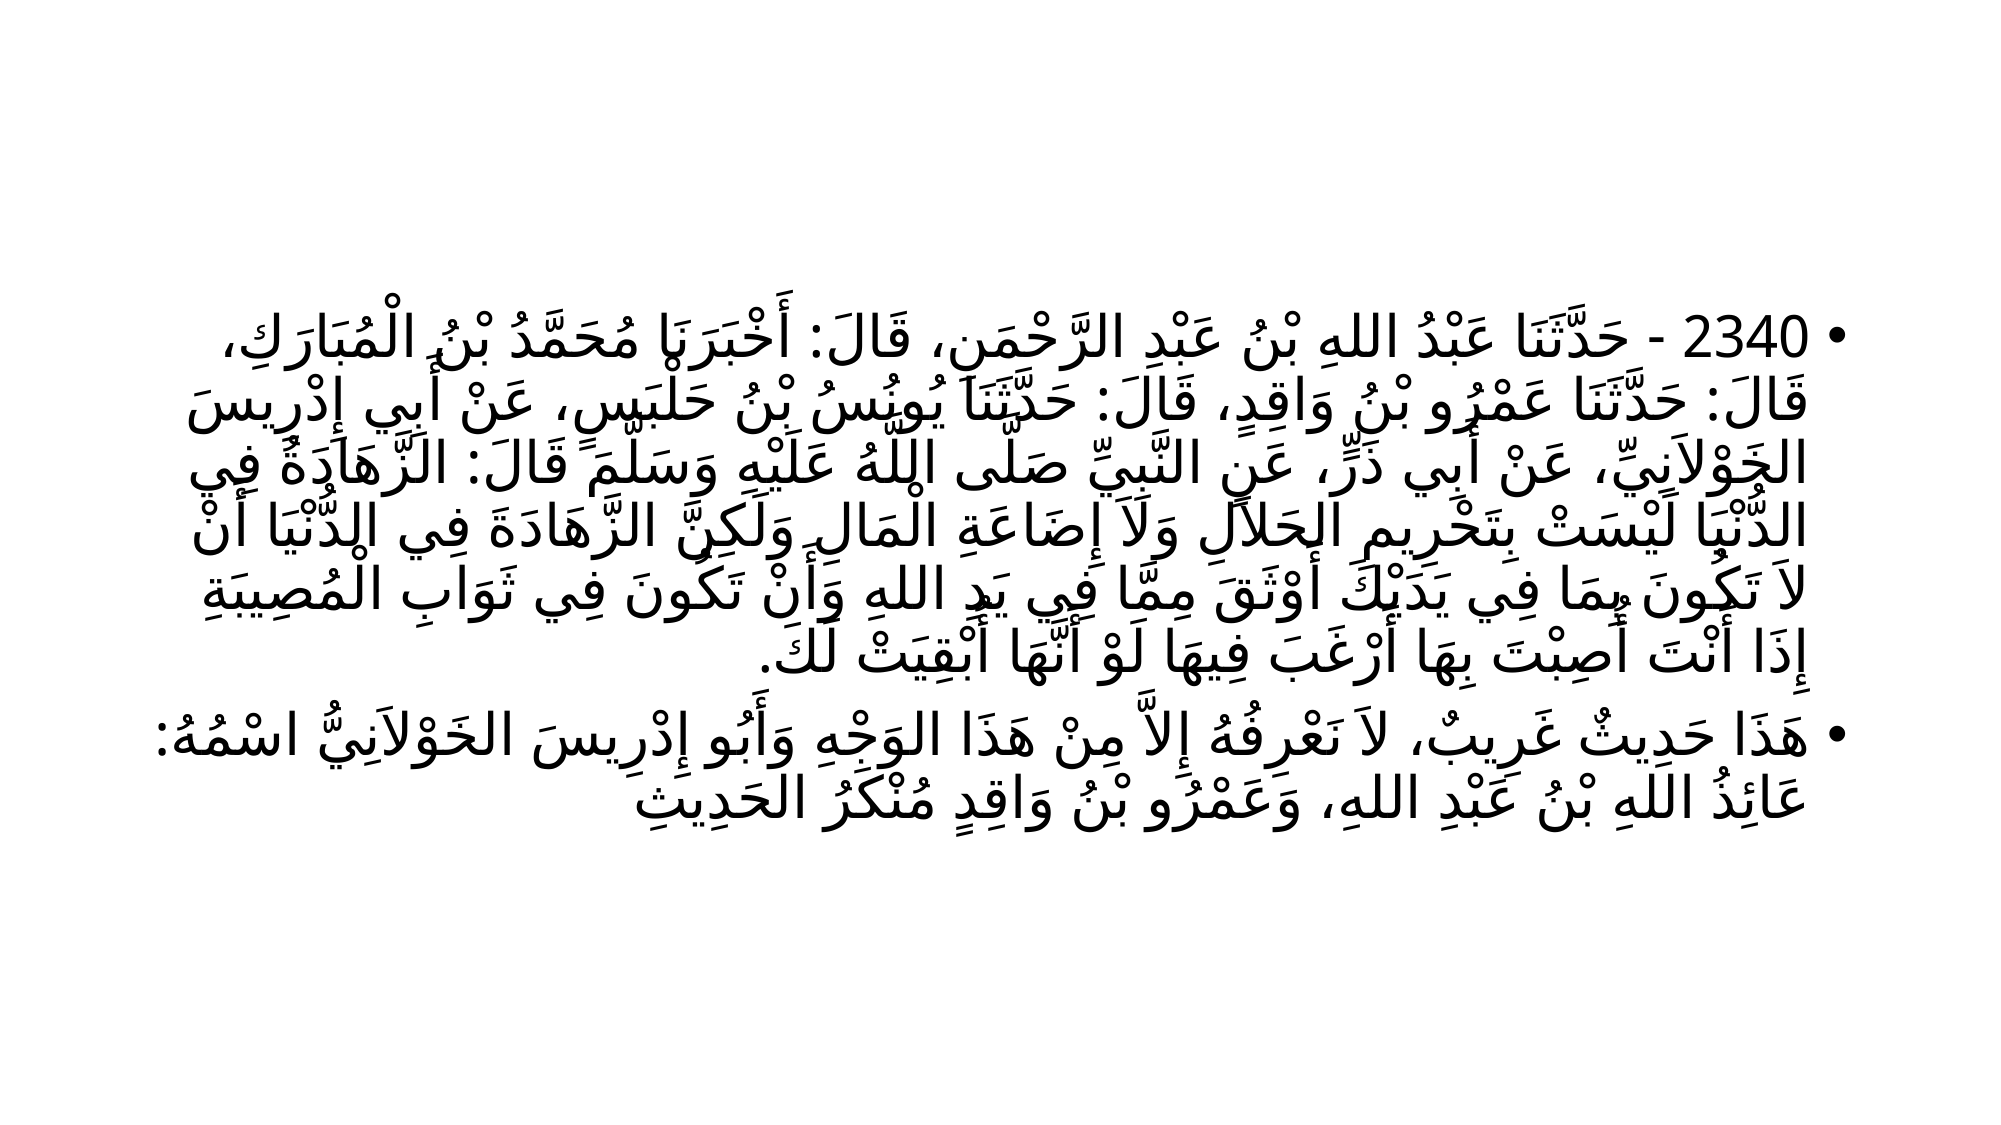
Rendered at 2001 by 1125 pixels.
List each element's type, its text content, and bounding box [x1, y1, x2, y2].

list 2340 - حَدَّثَنَا عَبْدُ اللهِ بْنُ عَبْدِ الرَّحْمَنِ، قَالَ: أَخْبَرَنَا مُحَمَّدُ بْنُ الْمُبَارَكِ، قَالَ: حَدَّثَنَا عَمْرُو بْنُ وَاقِدٍ، قَالَ: حَدَّثَنَا يُونُسُ بْنُ حَلْبَسٍ، عَنْ أَبِي إِدْرِيسَ الخَوْلاَنِيِّ، عَنْ أَبِي ذَرٍّ، عَنِ النَّبِيِّ صَلَّى اللَّهُ عَلَيْهِ وَسَلَّمَ قَالَ: الزَّهَادَةُ فِي الدُّنْيَا لَيْسَتْ بِتَحْرِيمِ الحَلاَلِ وَلاَ إِضَاعَةِ الْمَالِ وَلَكِنَّ الزَّهَادَةَ فِي الدُّنْيَا أَنْ لاَ تَكُونَ بِمَا فِي يَدَيْكَ أَوْثَقَ مِمَّا فِي يَدِ اللهِ وَأَنْ تَكُونَ فِي ثَوَابِ الْمُصِيبَةِ إِذَا أَنْتَ أُصِبْتَ بِهَا أَرْغَبَ فِيهَا لَوْ أَنَّهَا أُبْقِيَتْ لَكَ. هَذَا حَدِيثٌ غَرِيبٌ، لاَ نَعْرِفُهُ إِلاَّ مِنْ هَذَا الوَجْهِ وَأَبُو إِدْرِيسَ الخَوْلاَنِيُّ اسْمُهُ: عَائِذُ اللهِ بْنُ عَبْدِ اللهِ، وَعَمْرُو بْنُ وَاقِدٍ مُنْكَرُ الحَدِيثِ [137, 299, 1863, 1014]
